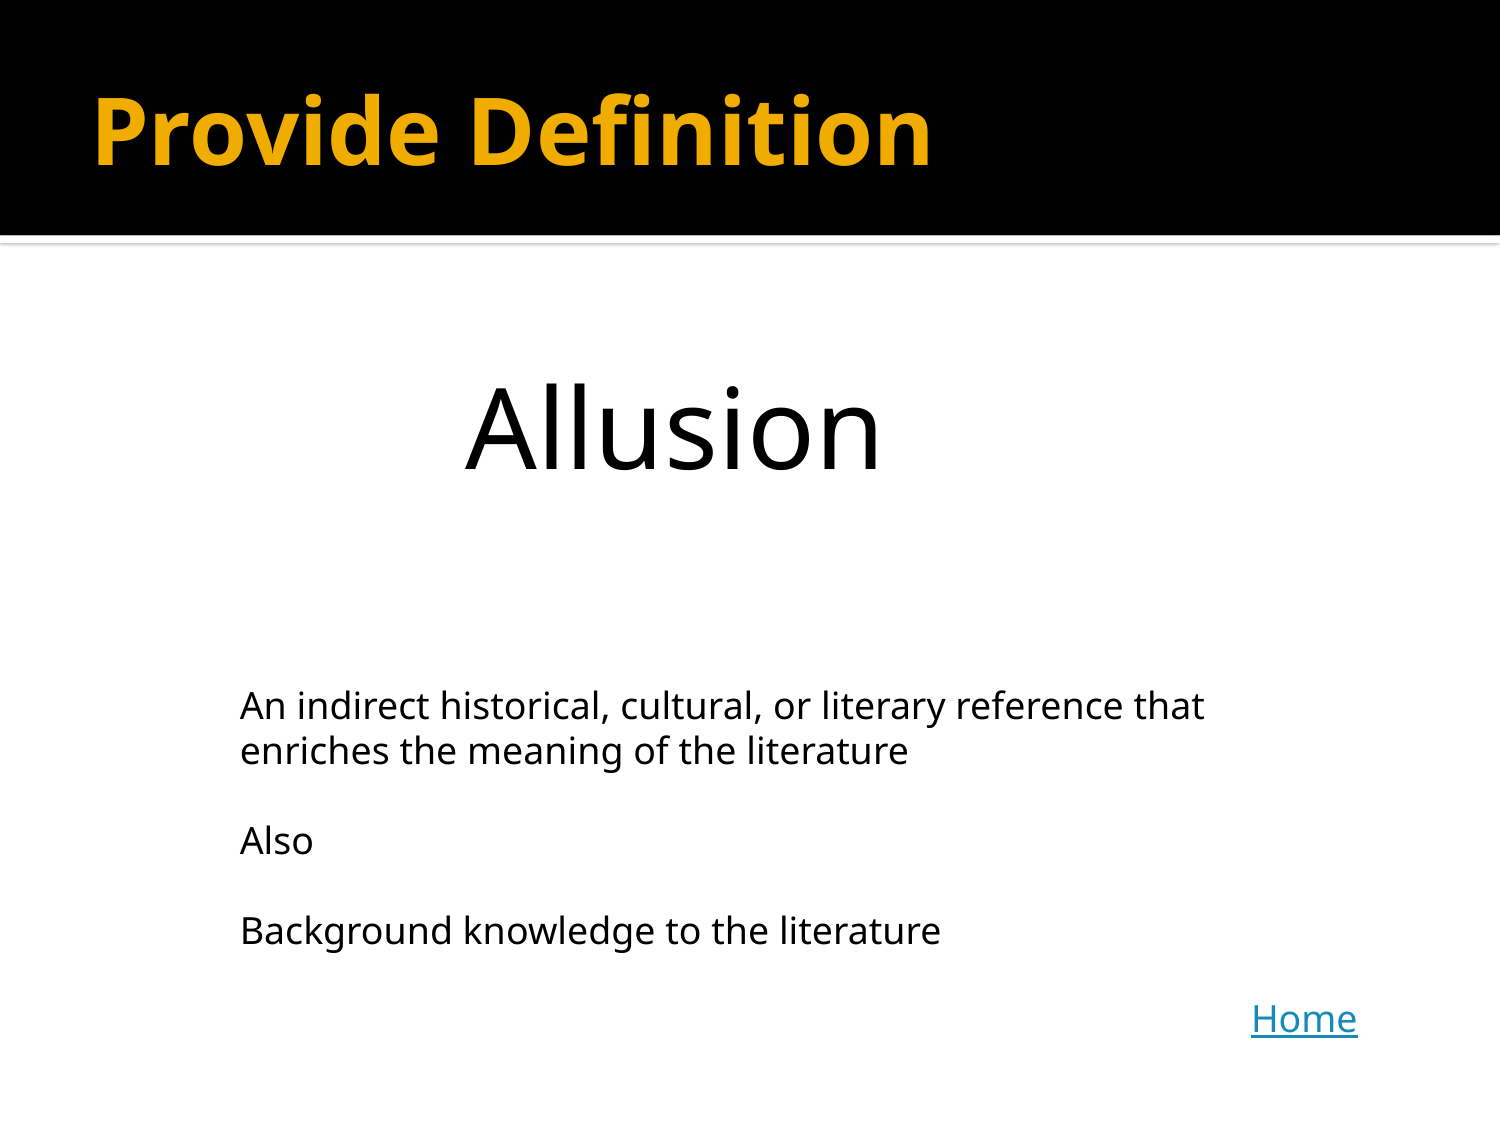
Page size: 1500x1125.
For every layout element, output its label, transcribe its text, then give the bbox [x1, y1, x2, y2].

text_box An indirect historical, cultural, or literary reference that enriches the meaning of the literature Also Background knowledge to the literature [224, 674, 1275, 960]
text_box Allusion [112, 349, 1238, 500]
text_box Home [1236, 987, 1373, 1054]
title Provide Definition [75, 25, 1425, 231]
